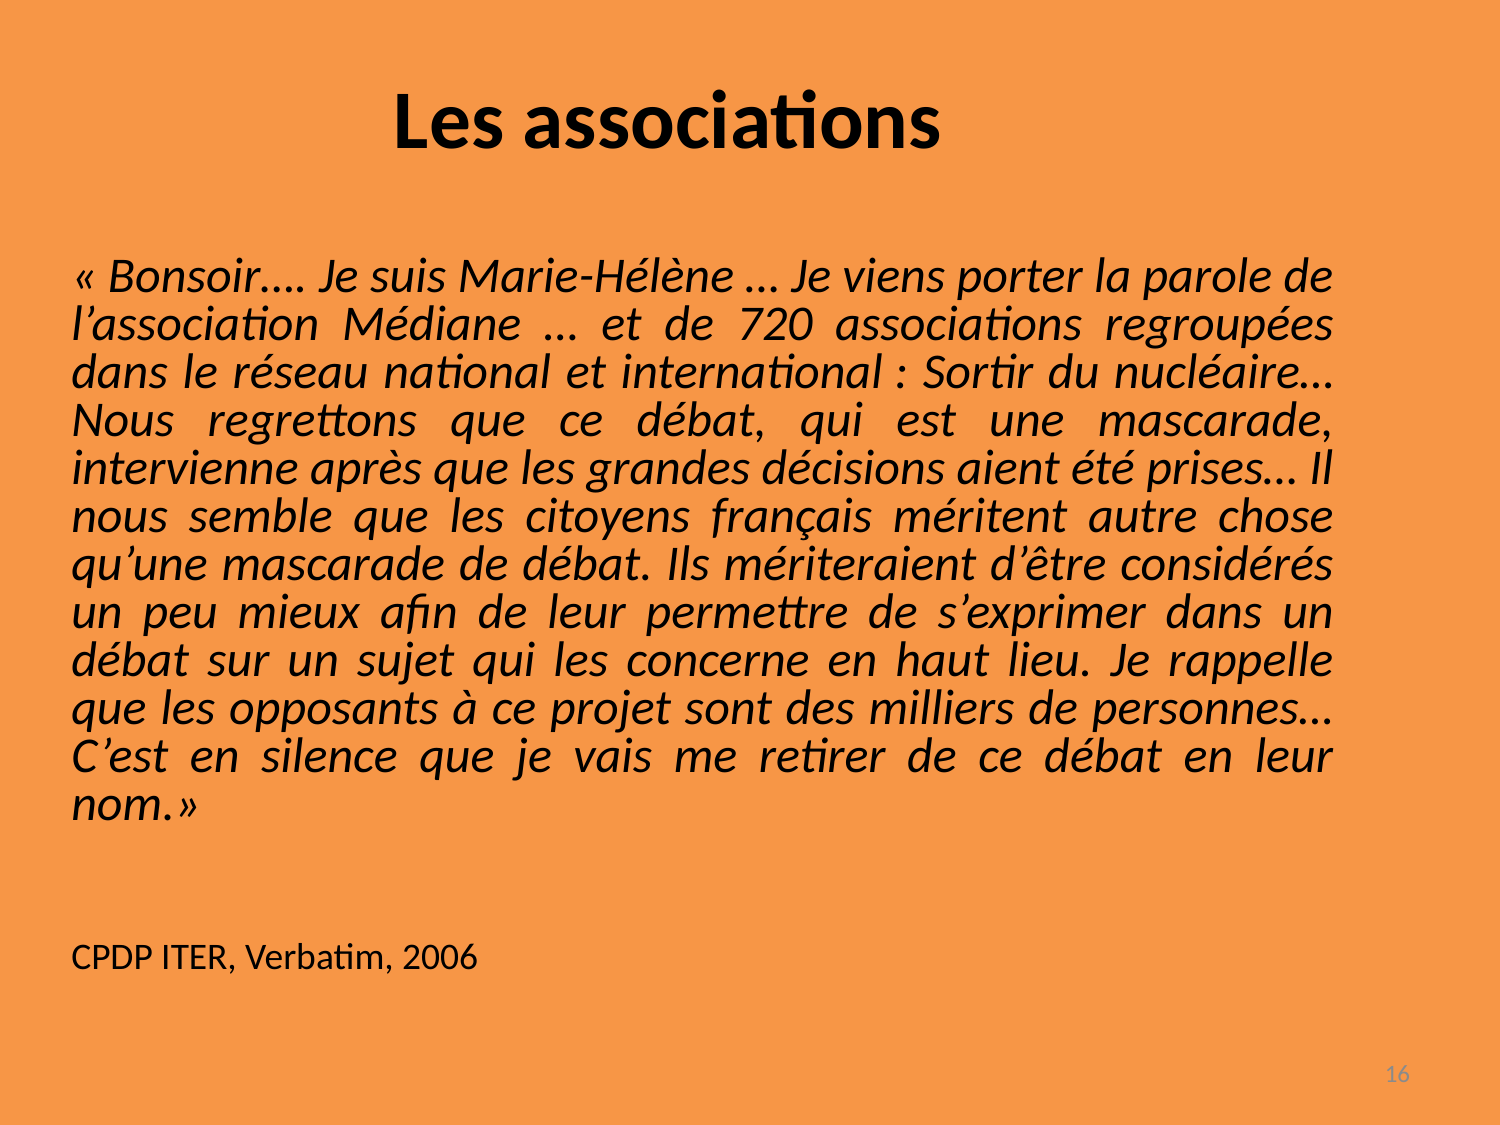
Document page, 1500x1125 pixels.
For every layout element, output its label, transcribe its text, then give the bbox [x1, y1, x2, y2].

text_box 16 [1074, 1042, 1425, 1103]
title Les associations [0, 45, 1337, 184]
list « Bonsoir…. Je suis Marie-Hélène … Je viens porter la parole de l’association Médiane … et de 720 associations regroupées dans le réseau national et international : Sortir du nucléaire… Nous regrettons que ce débat, qui est une mascarade, intervienne après que les grandes décisions aient été prises… Il nous semble que les citoyens français méritent autre chose qu’une mascarade de débat. Ils mériteraient d’être considérés un peu mieux afin de leur permettre de s’exprimer dans un débat sur un sujet qui les concerne en haut lieu. Je rappelle que les opposants à ce projet sont des milliers de personnes… C’est en silence que je vais me retirer de ce débat en leur nom.» CPDP ITER, Verbatim, 2006 [0, 184, 1350, 1005]
